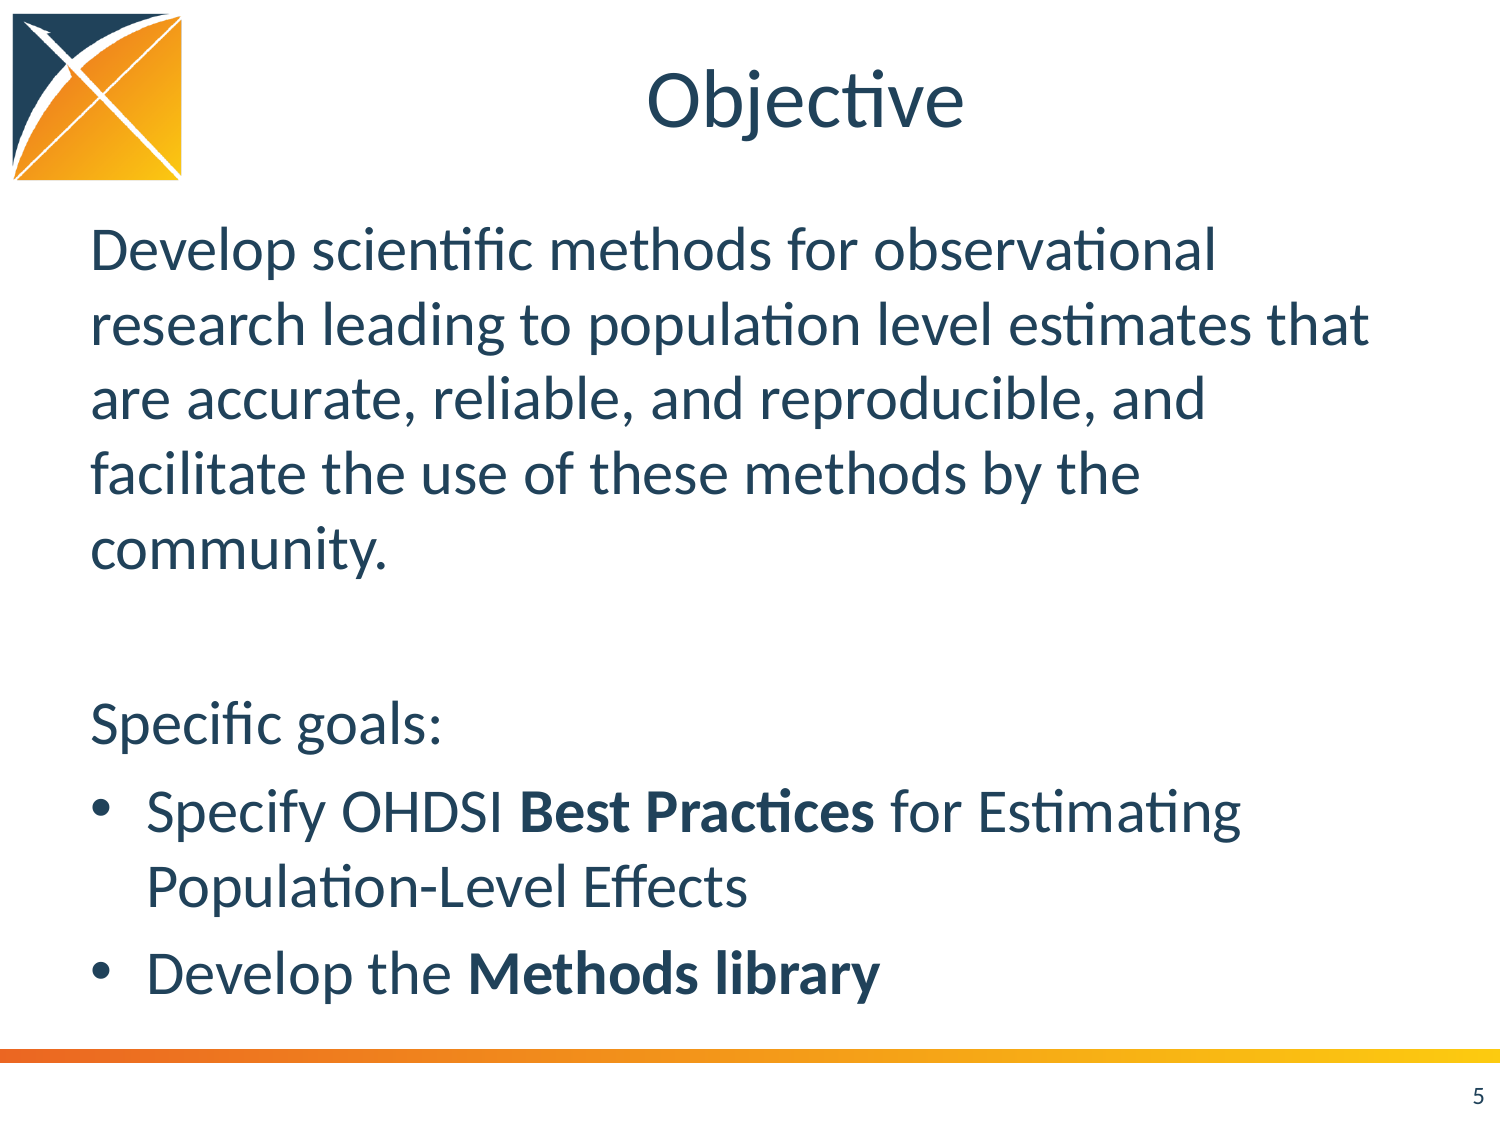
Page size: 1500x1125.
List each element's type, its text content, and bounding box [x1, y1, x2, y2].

title Objective [187, 24, 1425, 163]
picture [0, 0, 206, 200]
slide_number 5 [1149, 1065, 1500, 1125]
list Develop scientific methods for observational research leading to population level estimates that are accurate, reliable, and reproducible, and facilitate the use of these methods by the community. Specific goals: Specify OHDSI Best Practices for Estimating Population-Level Effects Develop the Methods library [75, 200, 1425, 1113]
